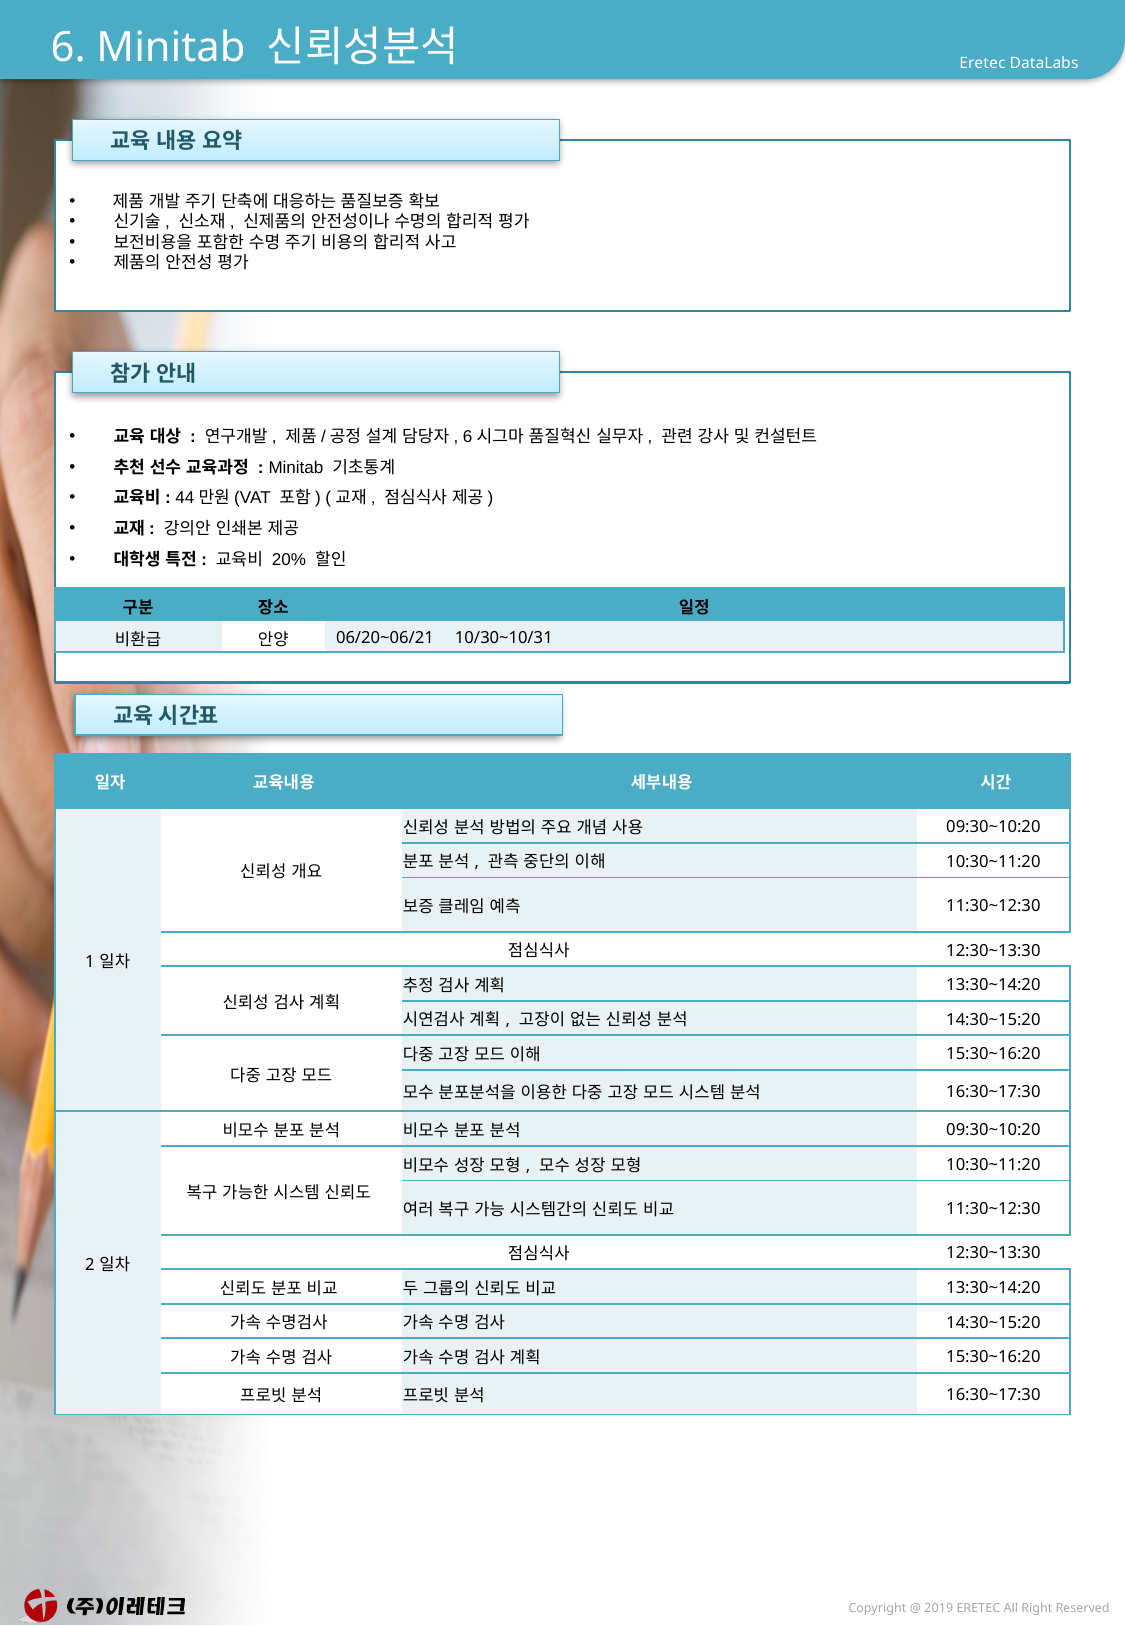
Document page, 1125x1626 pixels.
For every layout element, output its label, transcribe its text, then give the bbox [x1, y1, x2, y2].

table_cell 비모수 성장 모형, 모수 성장 모형 [402, 1147, 917, 1180]
text_box 제품 개발 주기 단축에 대응하는 품질보증 확보 신기술, 신소재, 신제품의 안전성이나 수명의 합리적 평가 보전비용을 포함한 수명 주기 비용의 합리적 사고 제품의 안전성 평가 [54, 182, 1065, 280]
table_cell 여러 복구 가능 시스템간의 신뢰도 비교 [402, 1181, 917, 1234]
table_cell 복구 가능한 시스템 신뢰도 [161, 1147, 402, 1234]
table_cell 신뢰성 개요 [161, 809, 402, 931]
table_cell 보증 클레임 예측 [402, 878, 917, 931]
table_cell 분포 분석, 관측 중단의 이해 [402, 844, 917, 877]
table_header 세부내용 [402, 755, 917, 807]
table_cell 비모수 분포 분석 [402, 1112, 917, 1145]
table_cell 12:30~13:30 [917, 933, 1070, 965]
table_cell 가속 수명 검사 [402, 1305, 917, 1337]
text_box 교육 내용 요약 [72, 119, 560, 161]
table_cell 신뢰도 분포 비교 [161, 1270, 402, 1303]
table_cell 가속 수명 검사 [161, 1339, 402, 1372]
title 6. Minitab 신뢰성분석 [35, 9, 1049, 80]
table_cell 두 그룹의 신뢰도 비교 [402, 1270, 917, 1303]
table_cell 가속 수명 검사 계획 [402, 1339, 917, 1372]
table_cell 15:30~16:20 [917, 1339, 1069, 1372]
table_cell 09:30~10:20 [917, 1112, 1069, 1145]
table_cell 10:30~11:20 [917, 844, 1069, 877]
table_cell 프로빗 분석 [402, 1374, 917, 1414]
table_cell 추정 검사 계획 [402, 967, 917, 1000]
table_cell 15:30~16:20 [917, 1036, 1069, 1069]
text_box 참가 안내 [72, 351, 560, 393]
table_cell 13:30~14:20 [917, 967, 1069, 1000]
table_cell 1일차 [56, 809, 161, 1110]
table_cell 11:30~12:30 [917, 878, 1069, 931]
table_cell 다중 고장 모드 [161, 1036, 402, 1110]
table_cell 비모수 분포 분석 [161, 1112, 402, 1145]
table_cell 14:30~15:20 [917, 1305, 1069, 1337]
table_cell 16:30~17:30 [917, 1374, 1069, 1414]
table_cell 시연검사 계획, 고장이 없는 신뢰성 분석 [402, 1002, 917, 1034]
table_cell 가속 수명검사 [161, 1305, 402, 1337]
picture [0, 48, 1125, 1625]
text_box 교육 대상 : 연구개발, 제품/공정 설계 담당자, 6시그마 품질혁신 실무자, 관련 강사 및 컨설턴트 추천 선수 교육과정 : Minitab 기초통계 교육비: 44만원(VAT 포함) (교재, 점심식사 제공) 교재: 강의안 인쇄본 제공 대학생 특전: 교육비 20% 할인 [54, 407, 1065, 577]
table_cell 신뢰성 검사 계획 [161, 967, 402, 1034]
table_header 시간 [917, 755, 1069, 807]
table_cell 모수 분포분석을 이용한 다중 고장 모드 시스템 분석 [402, 1071, 917, 1110]
table_cell 점심식사 [161, 1236, 917, 1268]
table_header 구분 [56, 589, 222, 619]
table_header 장소 [222, 589, 325, 619]
table_cell 12:30~13:30 [917, 1236, 1070, 1268]
table_cell 11:30~12:30 [917, 1181, 1069, 1234]
table_cell 14:30~15:20 [917, 1002, 1069, 1034]
table_cell 점심식사 [161, 933, 917, 965]
table_cell 16:30~17:30 [917, 1071, 1069, 1110]
table_cell 비환급 [56, 621, 222, 651]
text_box [53, 370, 1072, 685]
table_cell 13:30~14:20 [917, 1270, 1069, 1303]
table_cell 다중 고장 모드 이해 [402, 1036, 917, 1069]
table_header 일정 [325, 589, 1063, 619]
table_cell 신뢰성 분석 방법의 주요 개념 사용 [402, 809, 917, 842]
table_cell 2일차 [56, 1112, 161, 1414]
table_header 교육내용 [161, 755, 402, 807]
table_cell 09:30~10:20 [917, 809, 1069, 842]
text_box 교육 시간표 [74, 694, 563, 736]
table_cell 06/20~06/21 10/30~10/31 [325, 621, 1063, 651]
table_cell 안양 [222, 621, 325, 651]
table_cell 10:30~11:20 [917, 1147, 1069, 1180]
table_cell 프로빗 분석 [161, 1374, 402, 1414]
text_box [53, 138, 1072, 314]
table_header 일자 [56, 755, 161, 807]
